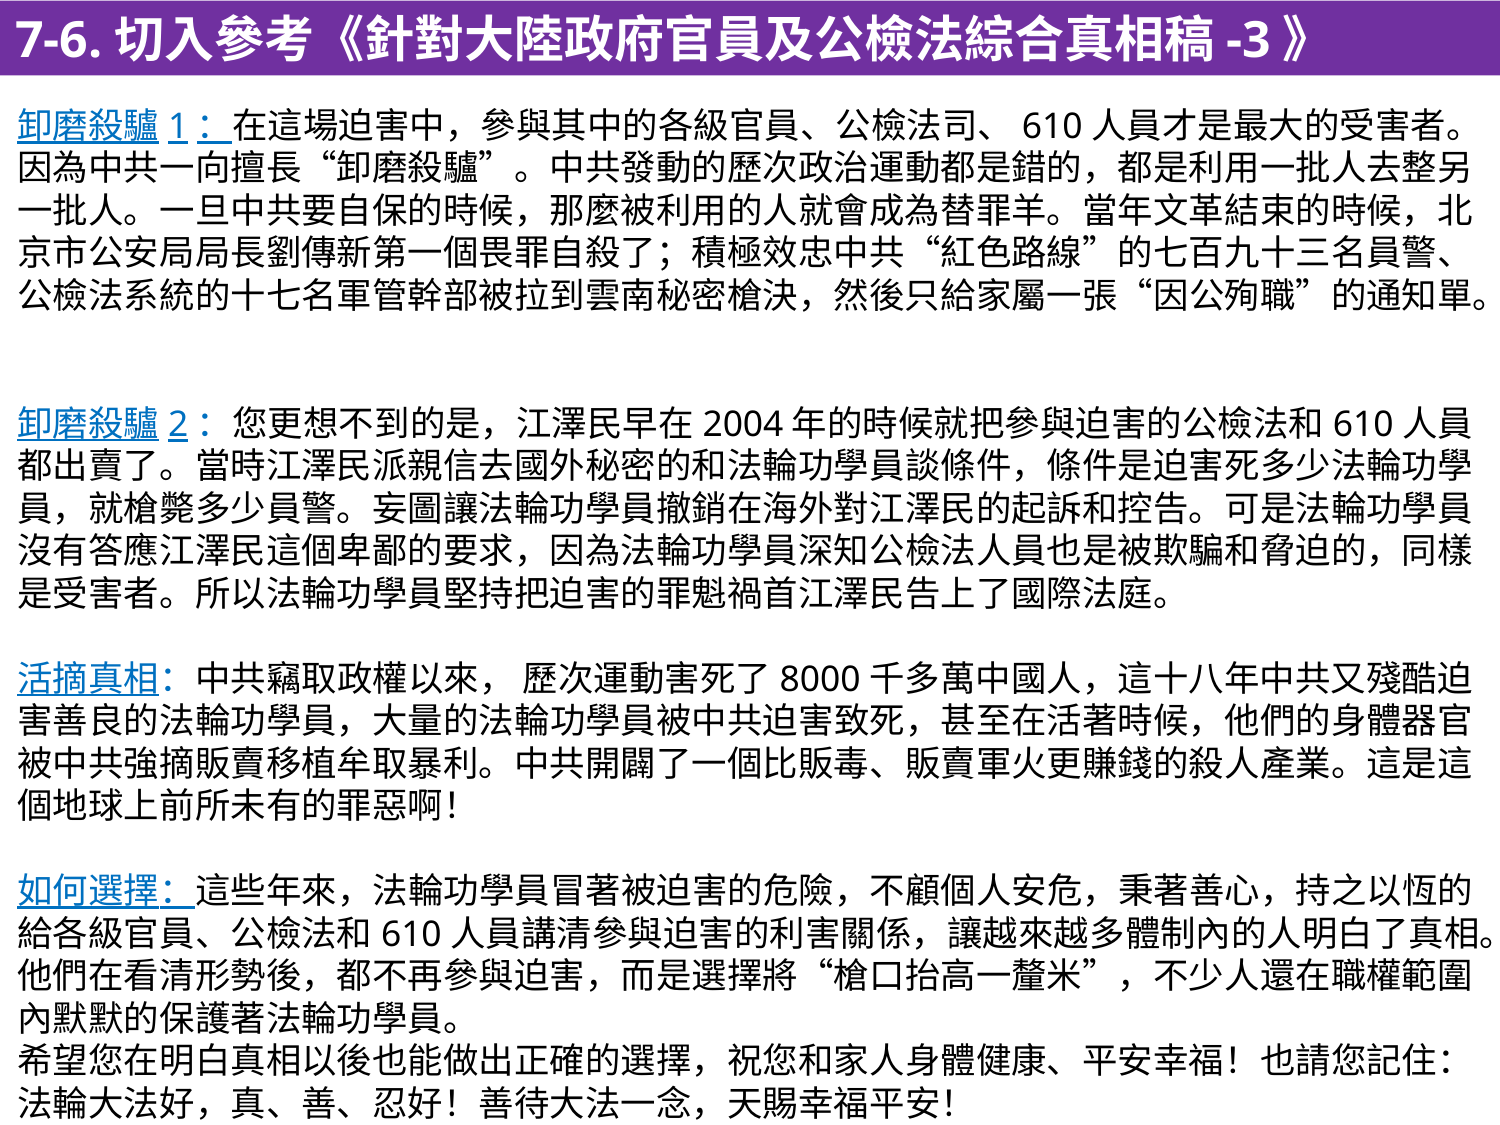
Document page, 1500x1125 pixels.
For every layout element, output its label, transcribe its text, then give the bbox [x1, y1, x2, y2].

text_box 7-6.切入參考《針對大陸政府官員及公檢法綜合真相稿-3》 [0, 0, 1500, 76]
text_box 卸磨殺驢1：在這場迫害中，參與其中的各級官員、公檢法司、610人員才是最大的受害者。因為中共一向擅長“卸磨殺驢”。中共發動的歷次政治運動都是錯的，都是利用一批人去整另一批人。一旦中共要自保的時候，那麼被利用的人就會成為替罪羊。當年文革結束的時候，北京市公安局局長劉傳新第一個畏罪自殺了；積極效忠中共“紅色路線”的七百九十三名員警、公檢法系統的十七名軍管幹部被拉到雲南秘密槍決，然後只給家屬一張“因公殉職”的通知單。 卸磨殺驢2：您更想不到的是，江澤民早在2004年的時候就把參與迫害的公檢法和610人員都出賣了。當時江澤民派親信去國外秘密的和法輪功學員談條件，條件是迫害死多少法輪功學員，就槍斃多少員警。妄圖讓法輪功學員撤銷在海外對江澤民的起訴和控告。可是法輪功學員沒有答應江澤民這個卑鄙的要求，因為法輪功學員深知公檢法人員也是被欺騙和脅迫的，同樣是受害者。所以法輪功學員堅持把迫害的罪魁禍首江澤民告上了國際法庭。 活摘真相：中共竊取政權以來， 歷次運動害死了8000千多萬中國人，這十八年中共又殘酷迫害善良的法輪功學員，大量的法輪功學員被中共迫害致死，甚至在活著時候，他們的身體器官被中共強摘販賣移植牟取暴利。中共開闢了一個比販毒、販賣軍火更賺錢的殺人產業。這是這個地球上前所未有的罪惡啊！ 如何選擇：這些年來，法輪功學員冒著被迫害的危險，不顧個人安危，秉著善心，持之以恆的給各級官員、公檢法和610人員講清參與迫害的利害關係，讓越來越多體制內的人明白了真相。他們在看清形勢後，都不再參與迫害，而是選擇將“槍口抬高一釐米”，不少人還在職權範圍內默默的保護著法輪功學員。 希望您在明白真相以後也能做出正確的選擇，祝您和家人身體健康、平安幸福！也請您記住：法輪大法好，真、善、忍好！善待大法一念，天賜幸福平安！ [2, 95, 1497, 1125]
